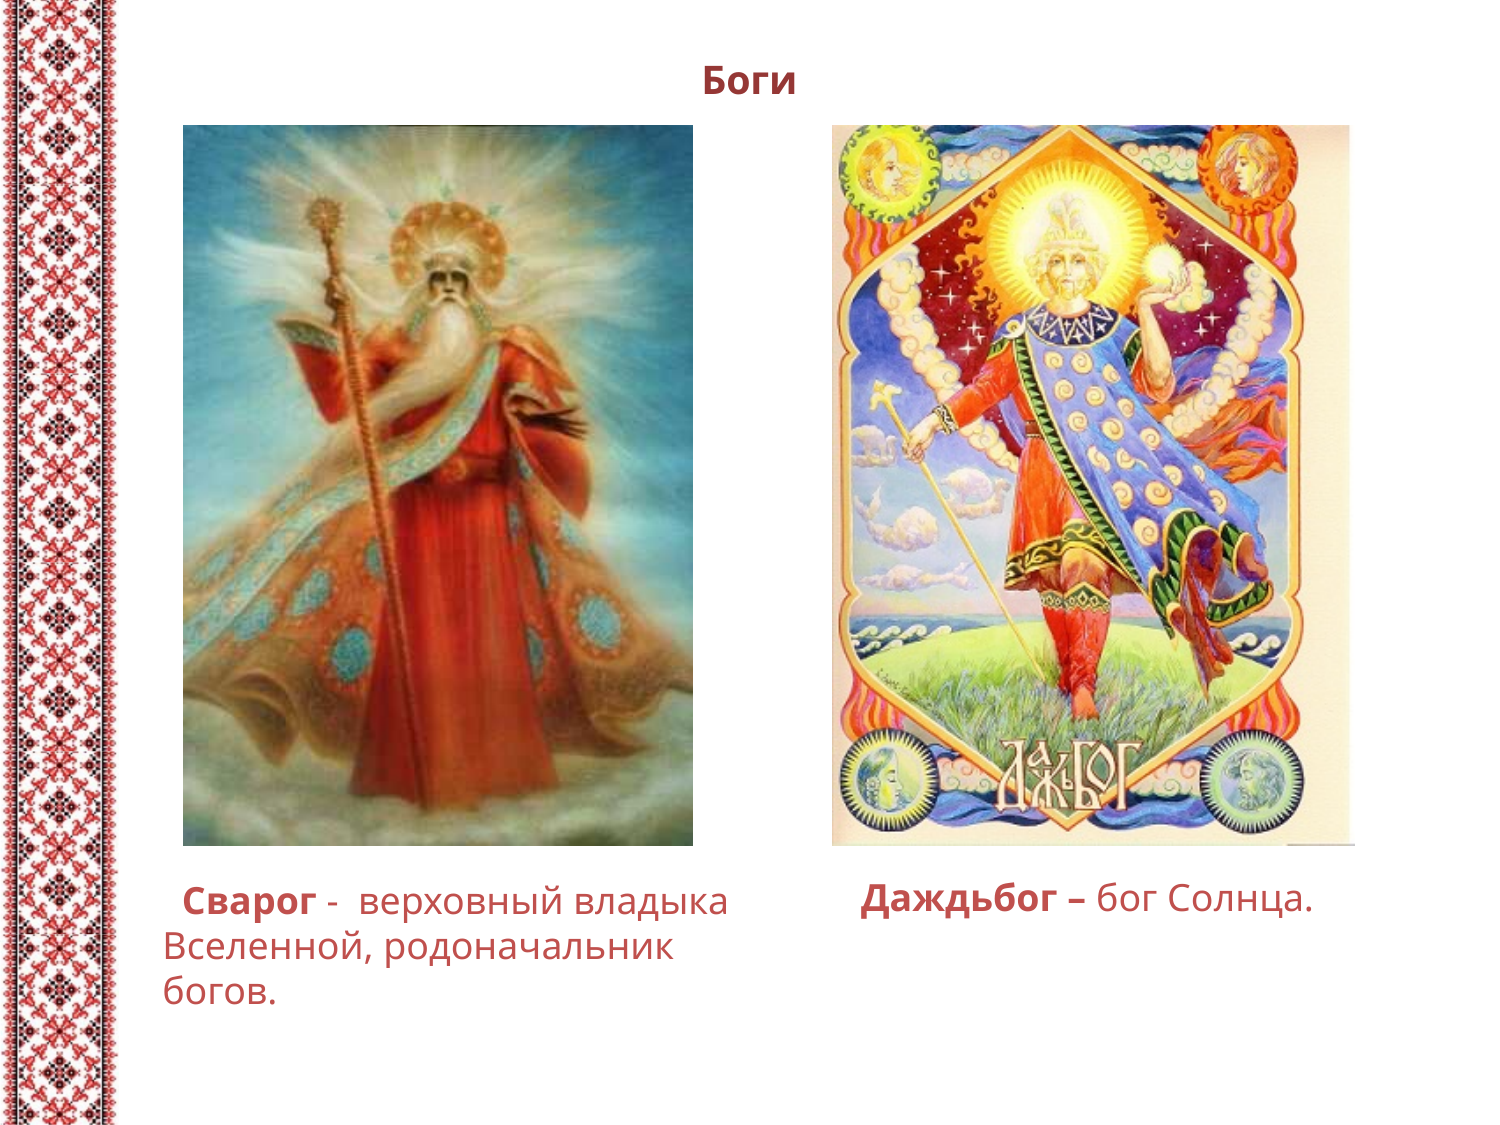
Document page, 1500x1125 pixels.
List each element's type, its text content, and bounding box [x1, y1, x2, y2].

title Боги [442, 30, 1069, 114]
picture [182, 125, 693, 847]
picture [0, 935, 155, 1124]
picture [0, 563, 155, 751]
text_box Сварог - верховный владыка Вселенной, родоначальник богов. [147, 869, 762, 1020]
picture [832, 125, 1355, 846]
picture [0, 752, 155, 934]
picture [0, 185, 155, 373]
picture [0, 374, 155, 562]
text_box Даждьбог – бог Солнца. [832, 866, 1353, 927]
picture [0, 0, 155, 184]
